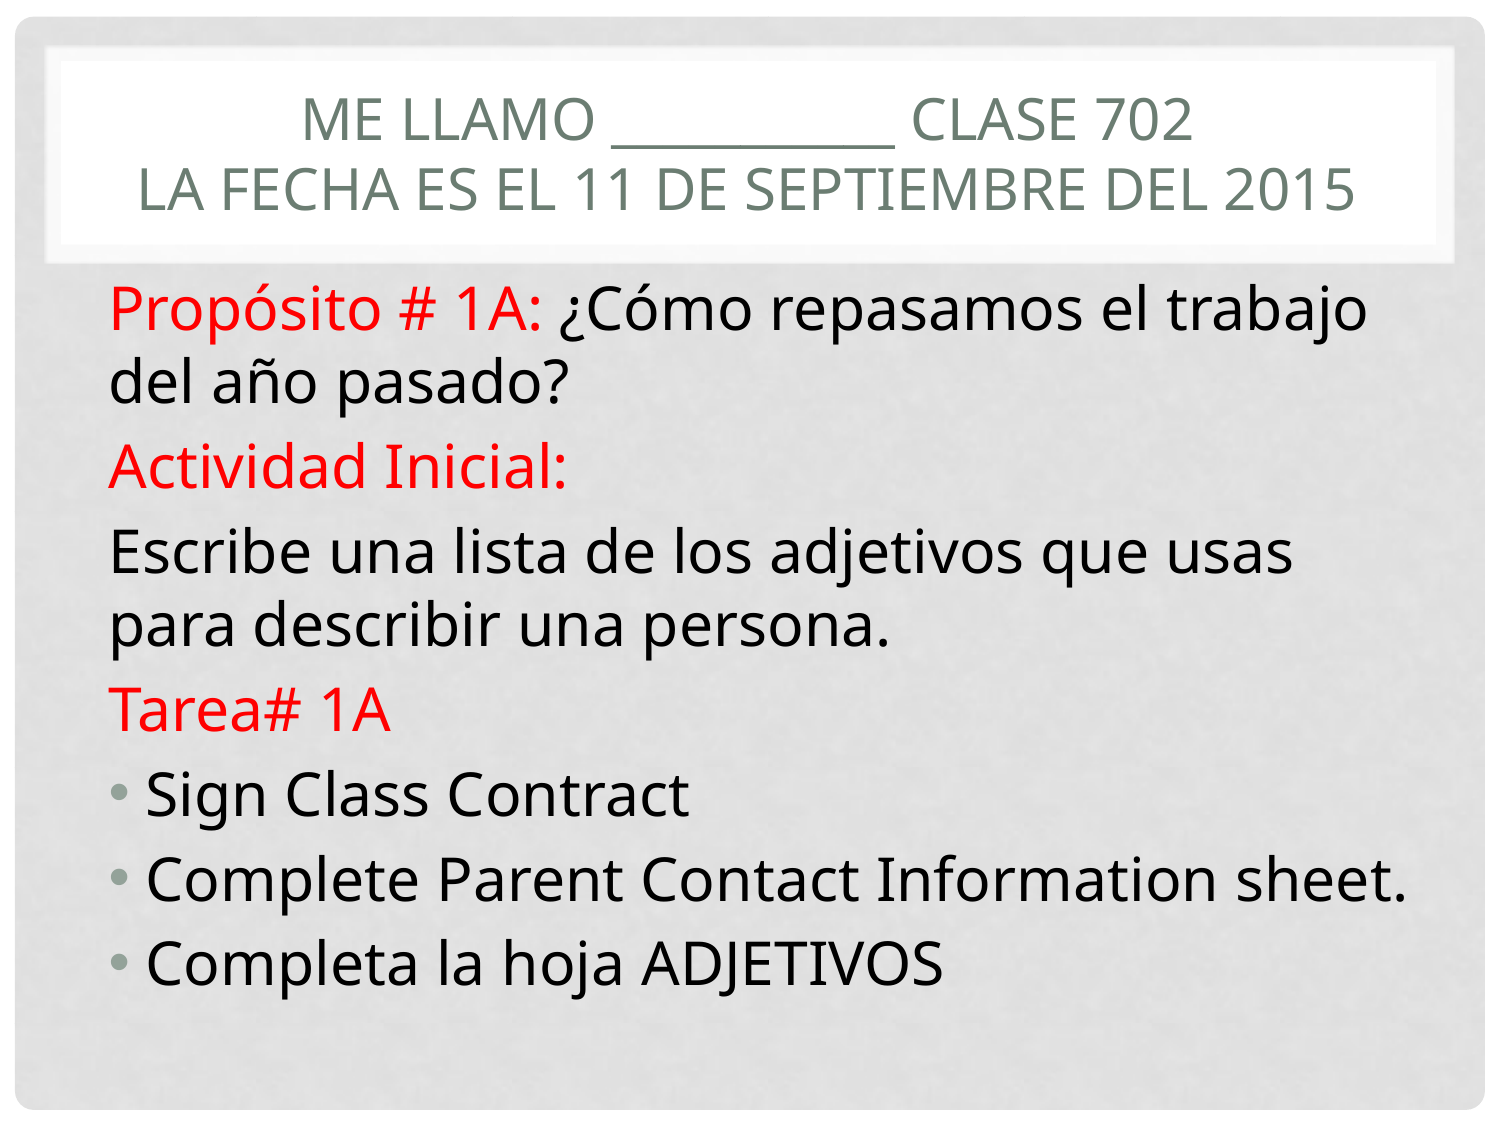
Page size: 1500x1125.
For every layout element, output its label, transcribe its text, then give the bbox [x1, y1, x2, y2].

title Me llamo ___________ Clase 702 La fecha es el 11 de septiembre del 2015 [69, 66, 1425, 238]
list Propósito # 1A: ¿Cómo repasamos el trabajo del año pasado? Actividad Inicial: Escribe una lista de los adjetivos que usas para describir una persona. Tarea# 1A Sign Class Contract Complete Parent Contact Information sheet. Completa la hoja ADJETIVOS [75, 262, 1425, 1063]
